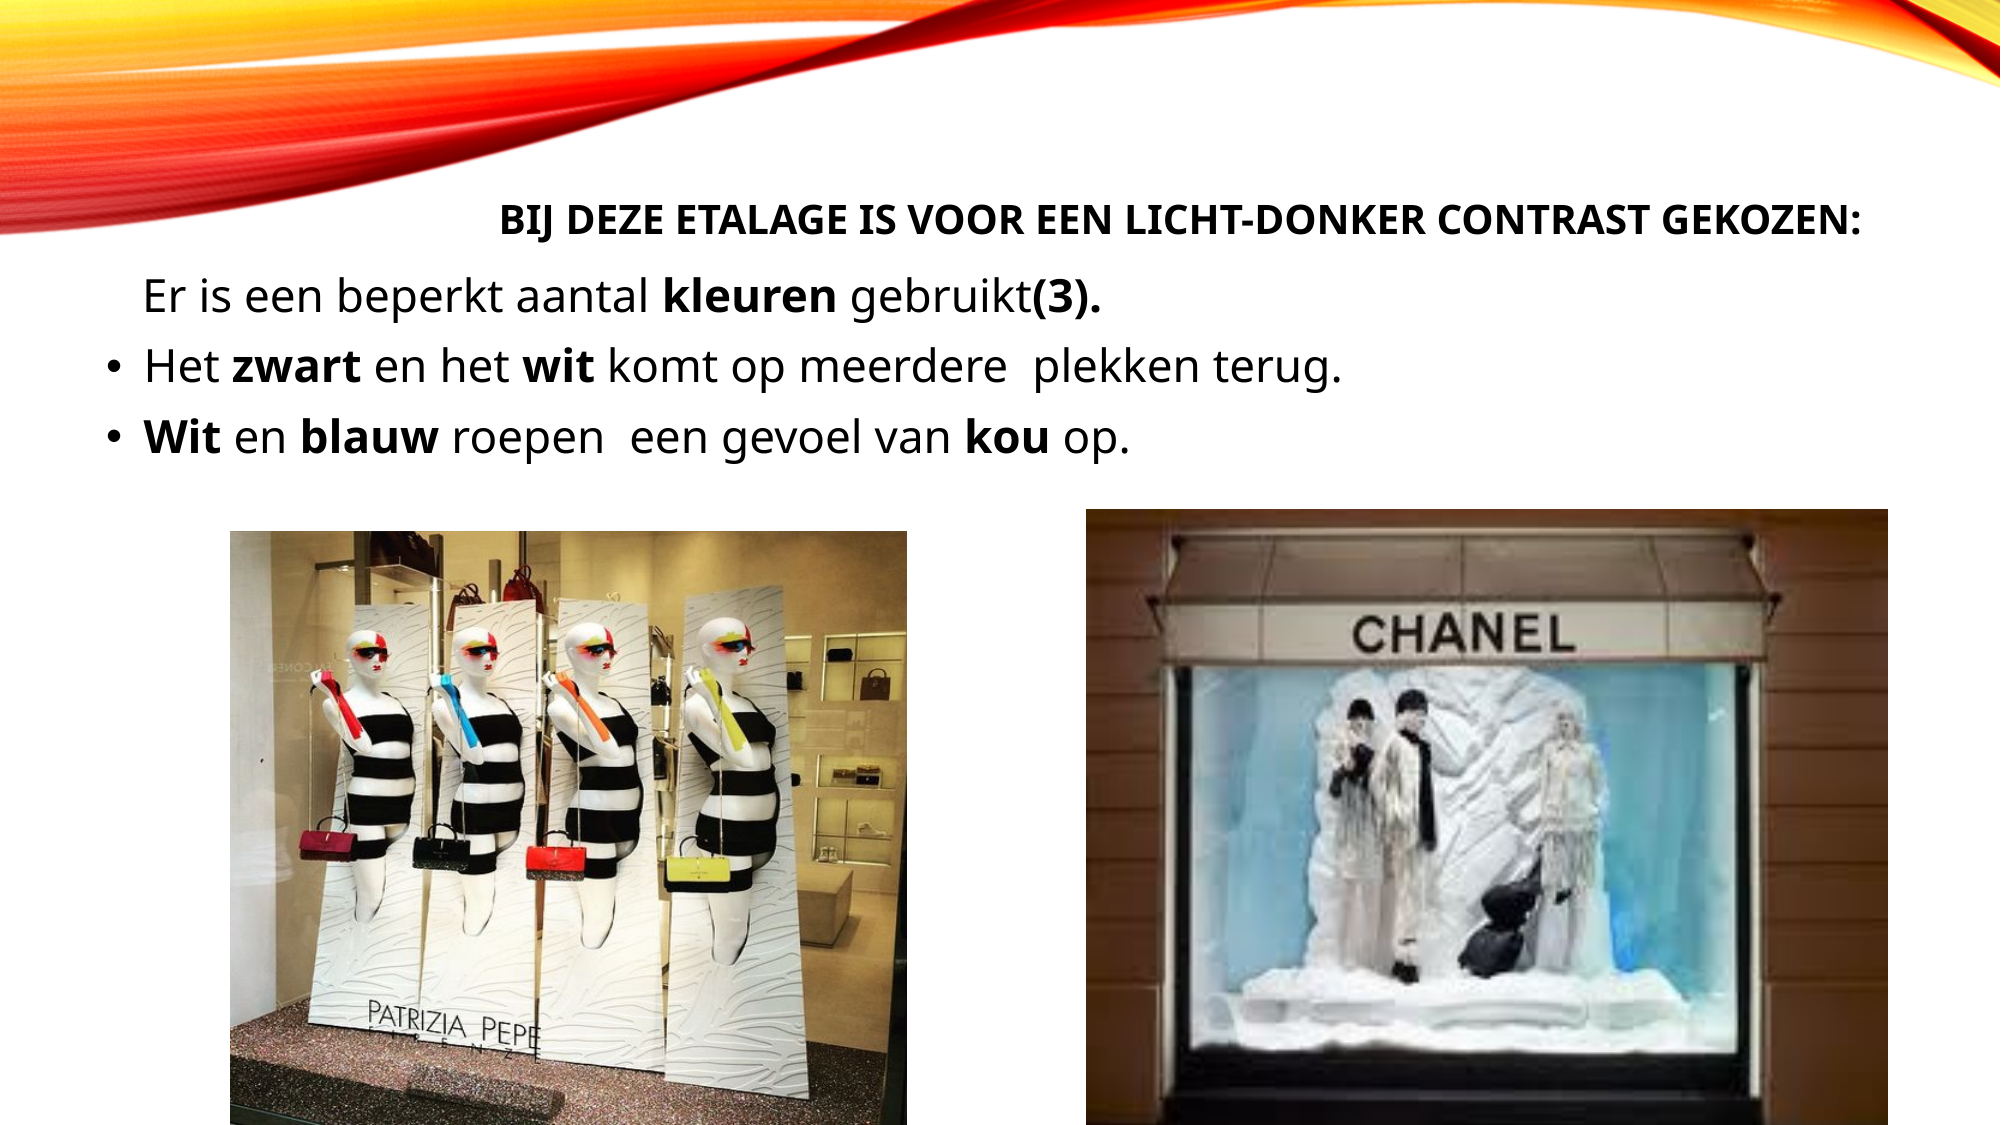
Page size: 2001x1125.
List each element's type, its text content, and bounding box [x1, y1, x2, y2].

title Bij deze etalage is voor een licht-donker contrast gekozen: [474, 125, 1888, 338]
list Er is een beperkt aantal kleuren gebruikt(3). Het zwart en het wit komt op meerdere plekken terug. Wit en blauw roepen een gevoel van kou op. [91, 265, 1867, 926]
picture [230, 531, 907, 1125]
picture [1086, 509, 1888, 1125]
picture [0, 0, 2000, 237]
